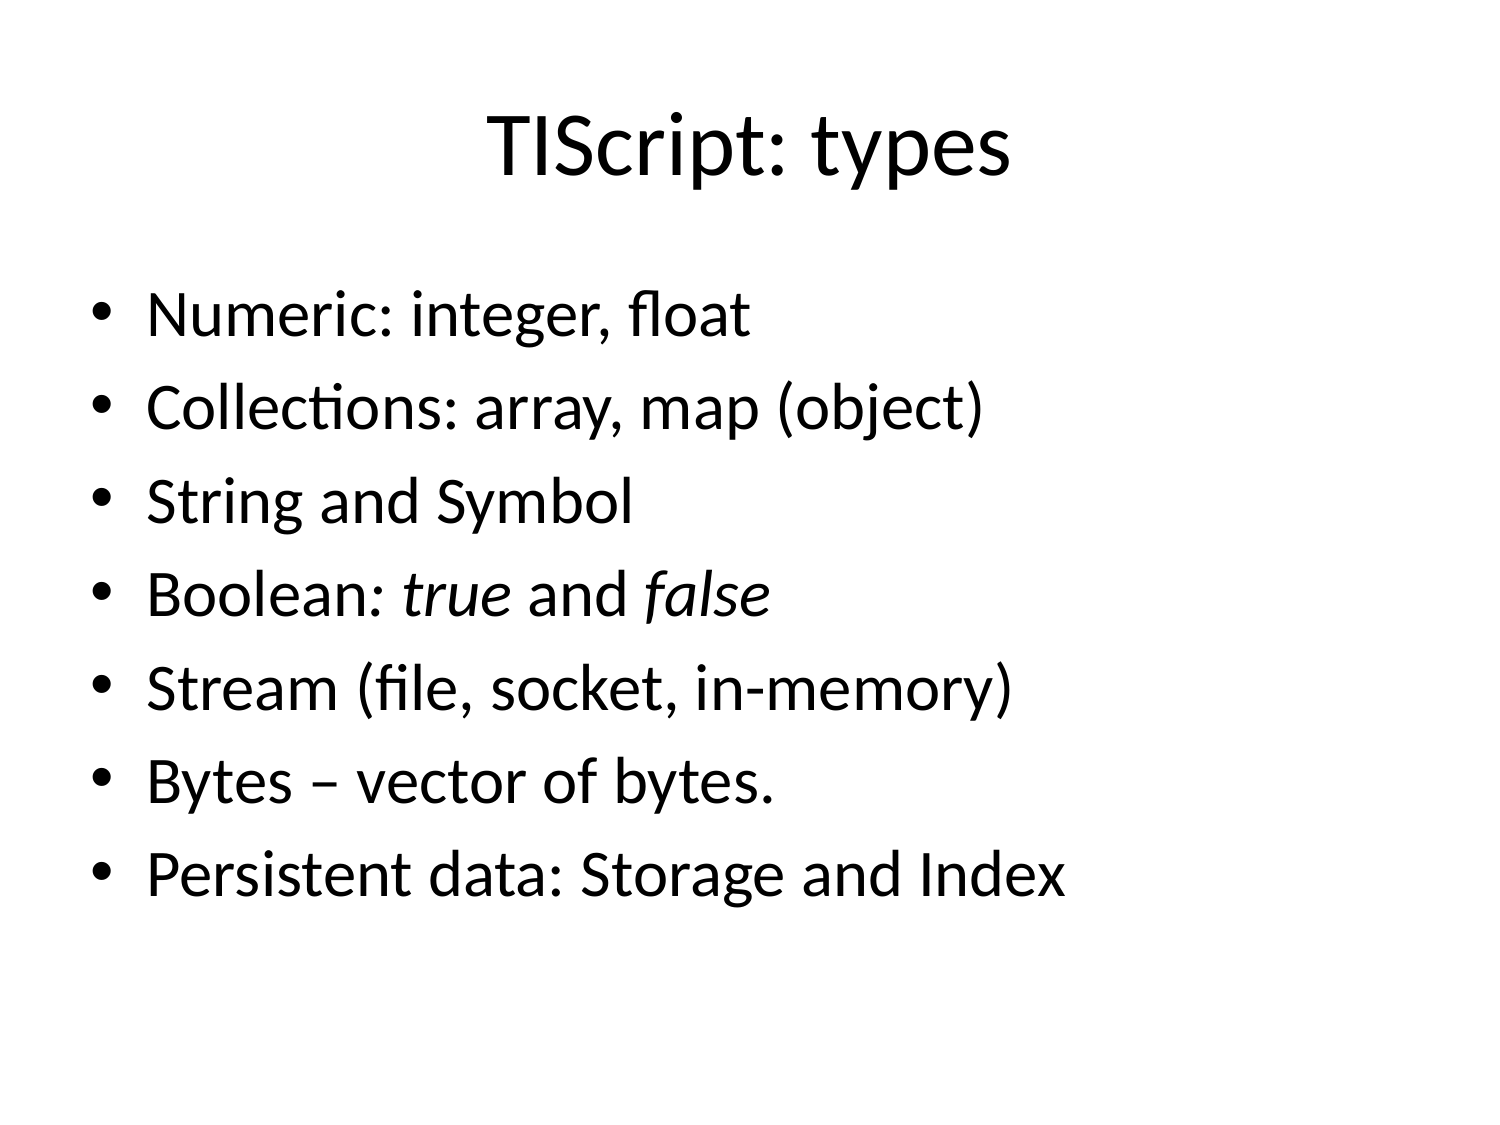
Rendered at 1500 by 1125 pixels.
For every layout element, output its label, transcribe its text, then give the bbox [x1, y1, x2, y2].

title TIScript: types [75, 45, 1425, 233]
list Numeric: integer, float Collections: array, map (object) String and Symbol Boolean: true and false Stream (file, socket, in-memory) Bytes – vector of bytes. Persistent data: Storage and Index [75, 262, 1425, 1005]
